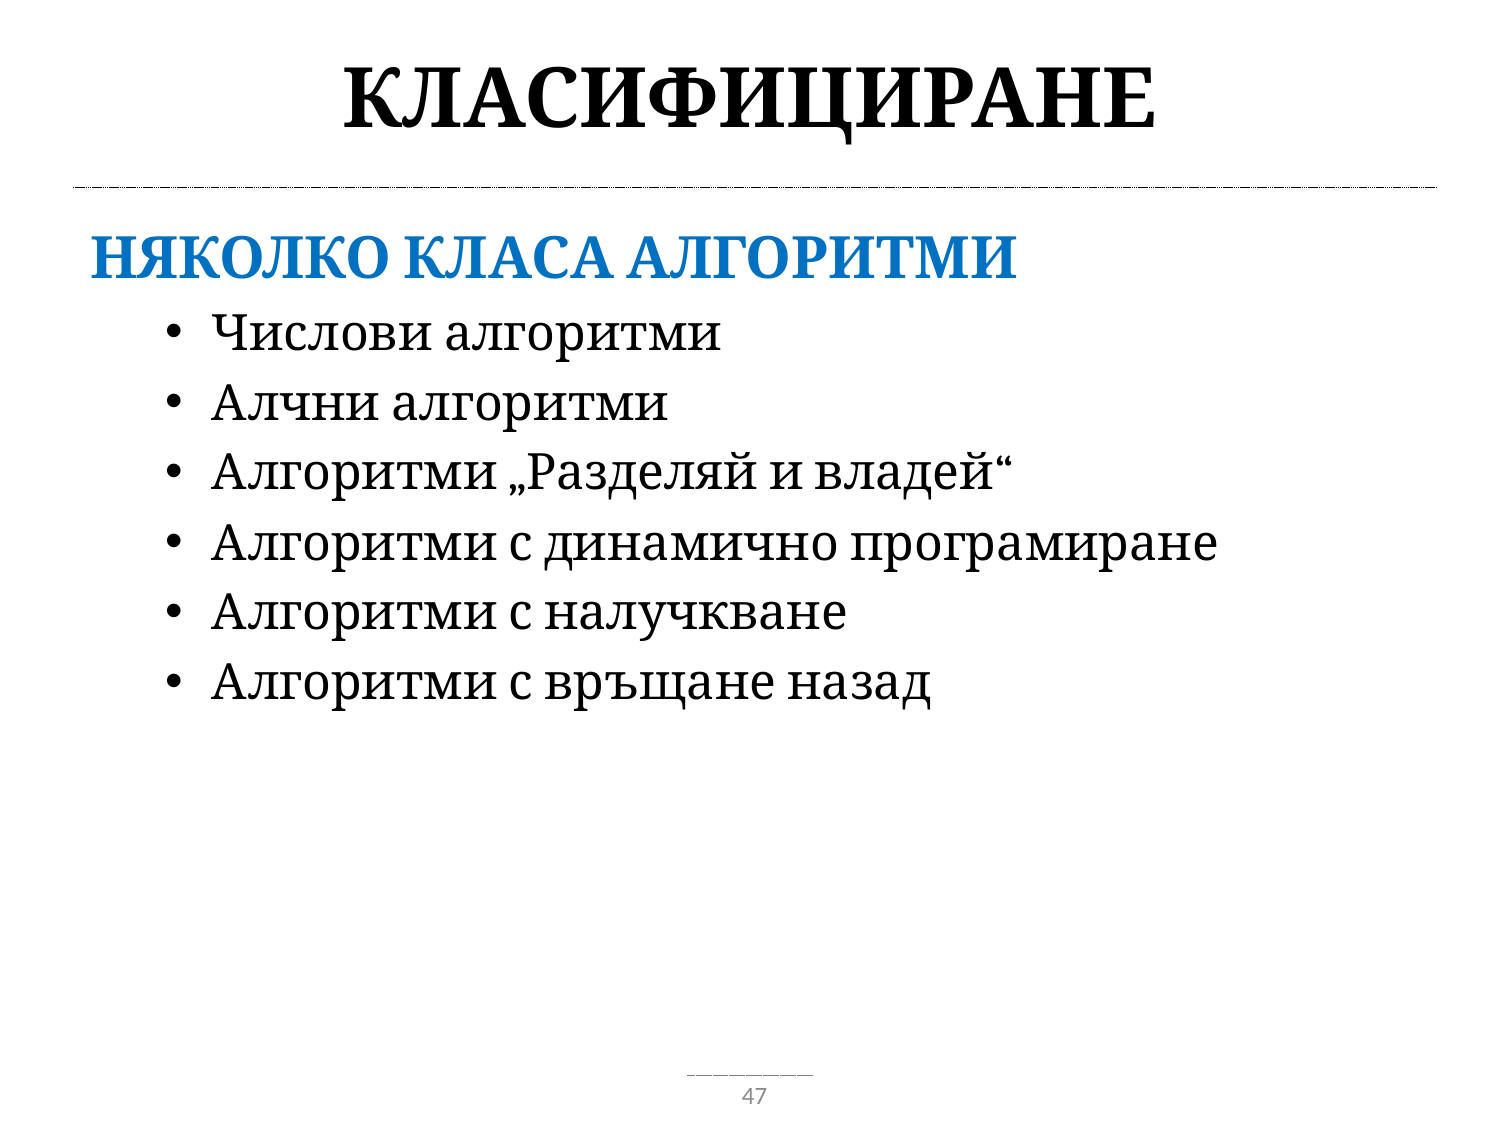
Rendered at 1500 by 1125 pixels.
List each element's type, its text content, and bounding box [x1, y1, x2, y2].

list Няколко класа алгоритми Числови алгоритми Алчни алгоритми Алгоритми „Разделяй и владей“ Алгоритми с динамично програмиране Алгоритми с налучкване Алгоритми с връщане назад [75, 212, 1450, 1063]
slide_number 47 [579, 1065, 930, 1125]
title Класифициране [0, 0, 1500, 188]
